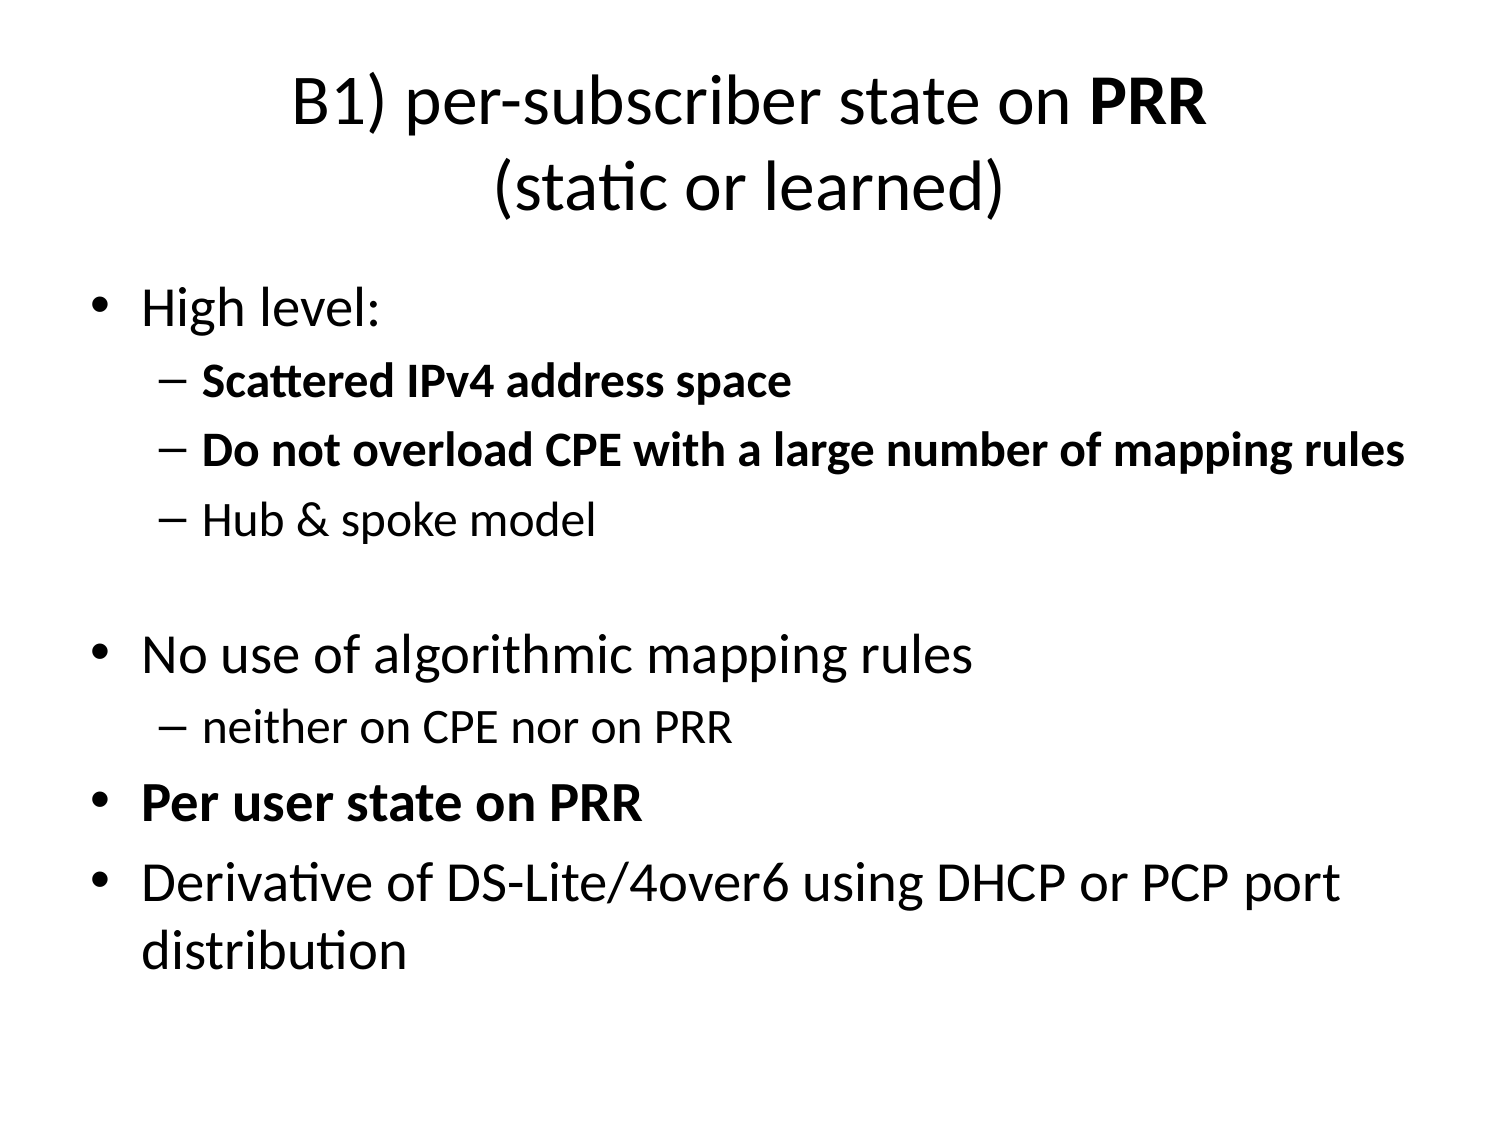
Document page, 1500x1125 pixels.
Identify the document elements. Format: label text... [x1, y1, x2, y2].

list High level: Scattered IPv4 address space Do not overload CPE with a large number of mapping rules Hub & spoke model No use of algorithmic mapping rules neither on CPE nor on PRR Per user state on PRR Derivative of DS-Lite/4over6 using DHCP or PCP port distribution [75, 262, 1425, 1053]
title B1) per-subscriber state on PRR (static or learned) [75, 45, 1425, 233]
